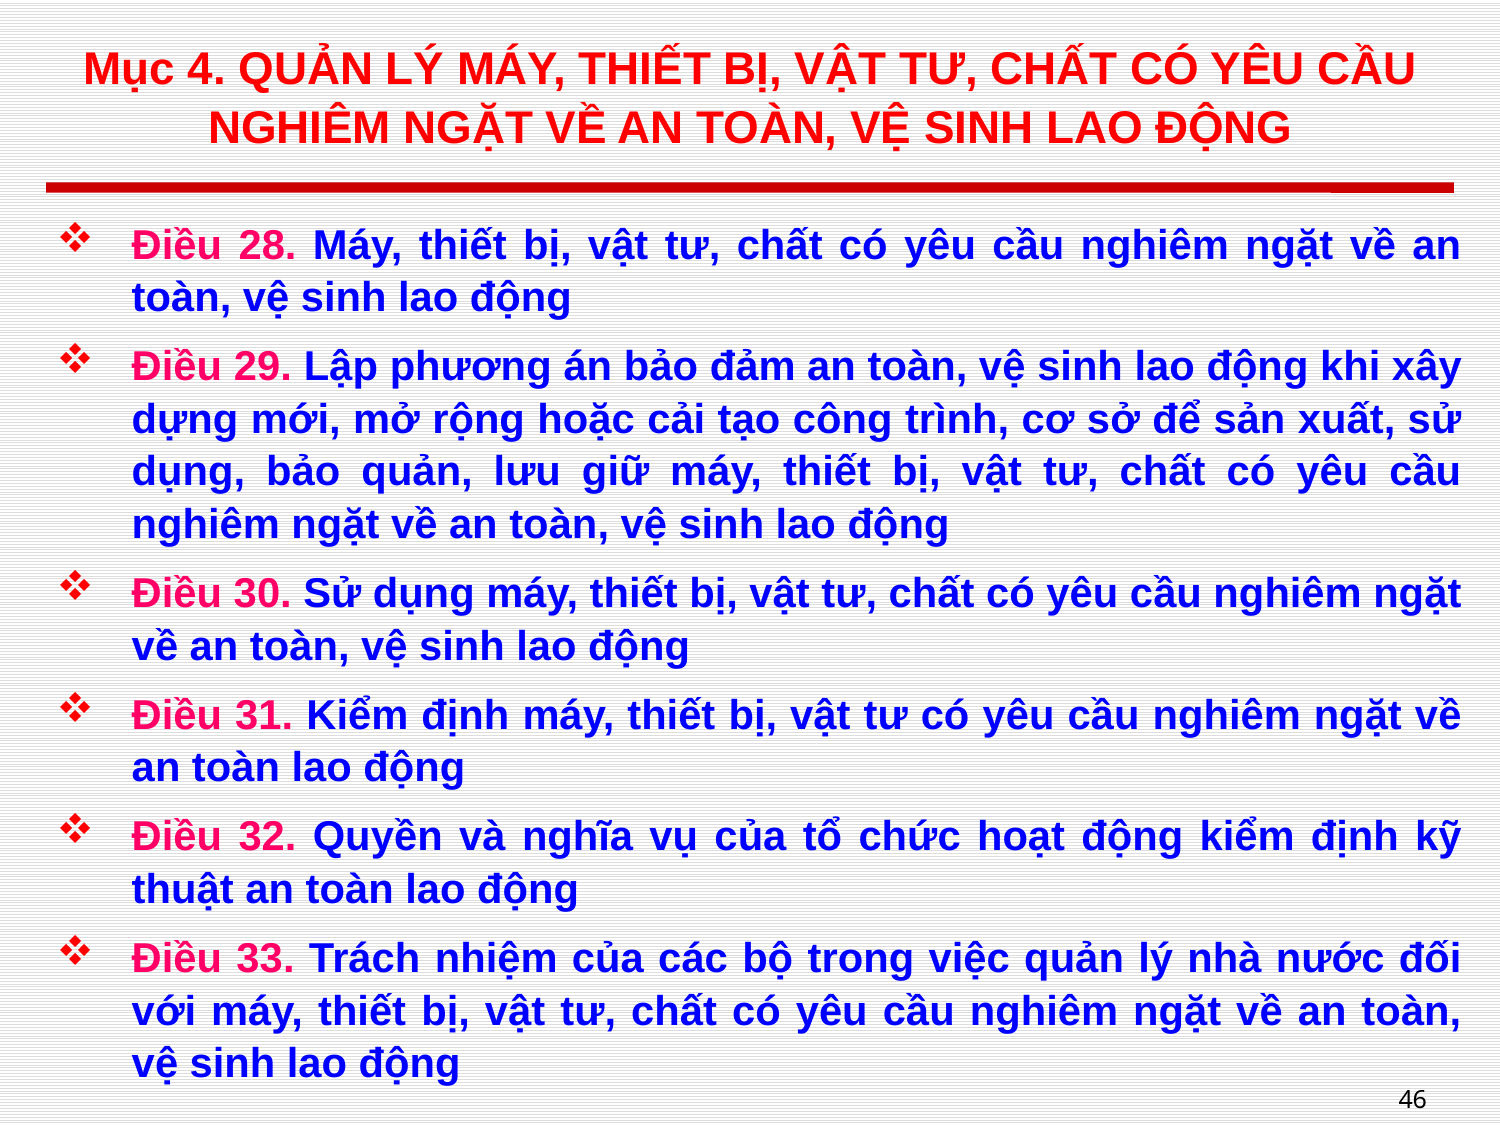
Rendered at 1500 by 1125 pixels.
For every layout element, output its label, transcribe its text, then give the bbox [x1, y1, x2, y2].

text_box Điều 28. Máy, thiết bị, vật tư, chất có yêu cầu nghiêm ngặt về an toàn, vệ sinh lao động Điều 29. Lập phương án bảo đảm an toàn, vệ sinh lao động khi xây dựng mới, mở rộng hoặc cải tạo công trình, cơ sở để sản xuất, sử dụng, bảo quản, lưu giữ máy, thiết bị, vật tư, chất có yêu cầu nghiêm ngặt về an toàn, vệ sinh lao động Điều 30. Sử dụng máy, thiết bị, vật tư, chất có yêu cầu nghiêm ngặt về an toàn, vệ sinh lao động Điều 31. Kiểm định máy, thiết bị, vật tư có yêu cầu nghiêm ngặt về an toàn lao động Điều 32. Quyền và nghĩa vụ của tổ chức hoạt động kiểm định kỹ thuật an toàn lao động Điều 33. Trách nhiệm của các bộ trong việc quản lý nhà nước đối với máy, thiết bị, vật tư, chất có yêu cầu nghiêm ngặt về an toàn, vệ sinh lao động [23, 199, 1477, 1088]
title Mục 4. QUẢN LÝ MÁY, THIẾT BỊ, VẬT TƯ, CHẤT CÓ YÊU CẦU NGHIÊM NGẶT VỀ AN TOÀN, VỆ SINH LAO ĐỘNG [38, 24, 1463, 163]
